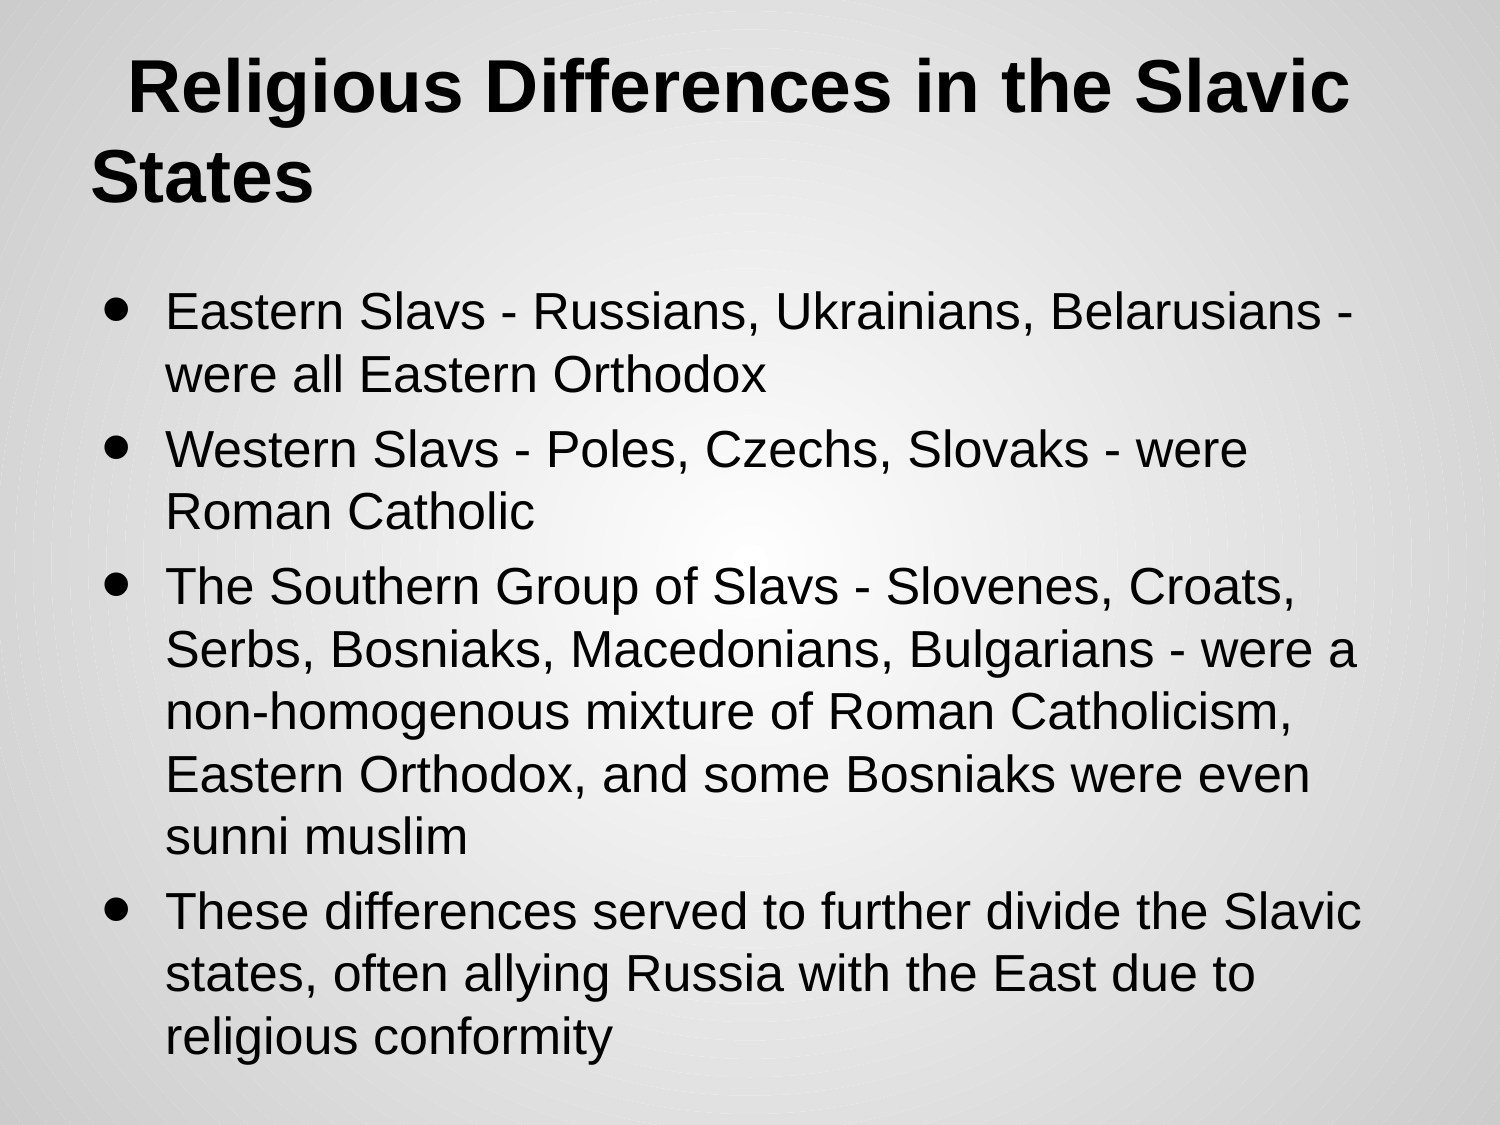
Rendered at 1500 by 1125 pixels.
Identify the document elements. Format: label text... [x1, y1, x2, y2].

title Religious Differences in the Slavic States [75, 45, 1425, 233]
list Eastern Slavs - Russians, Ukrainians, Belarusians - were all Eastern Orthodox Western Slavs - Poles, Czechs, Slovaks - were Roman Catholic The Southern Group of Slavs - Slovenes, Croats, Serbs, Bosniaks, Macedonians, Bulgarians - were a non-homogenous mixture of Roman Catholicism, Eastern Orthodox, and some Bosniaks were even sunni muslim These differences served to further divide the Slavic states, often allying Russia with the East due to religious conformity [75, 262, 1425, 1078]
